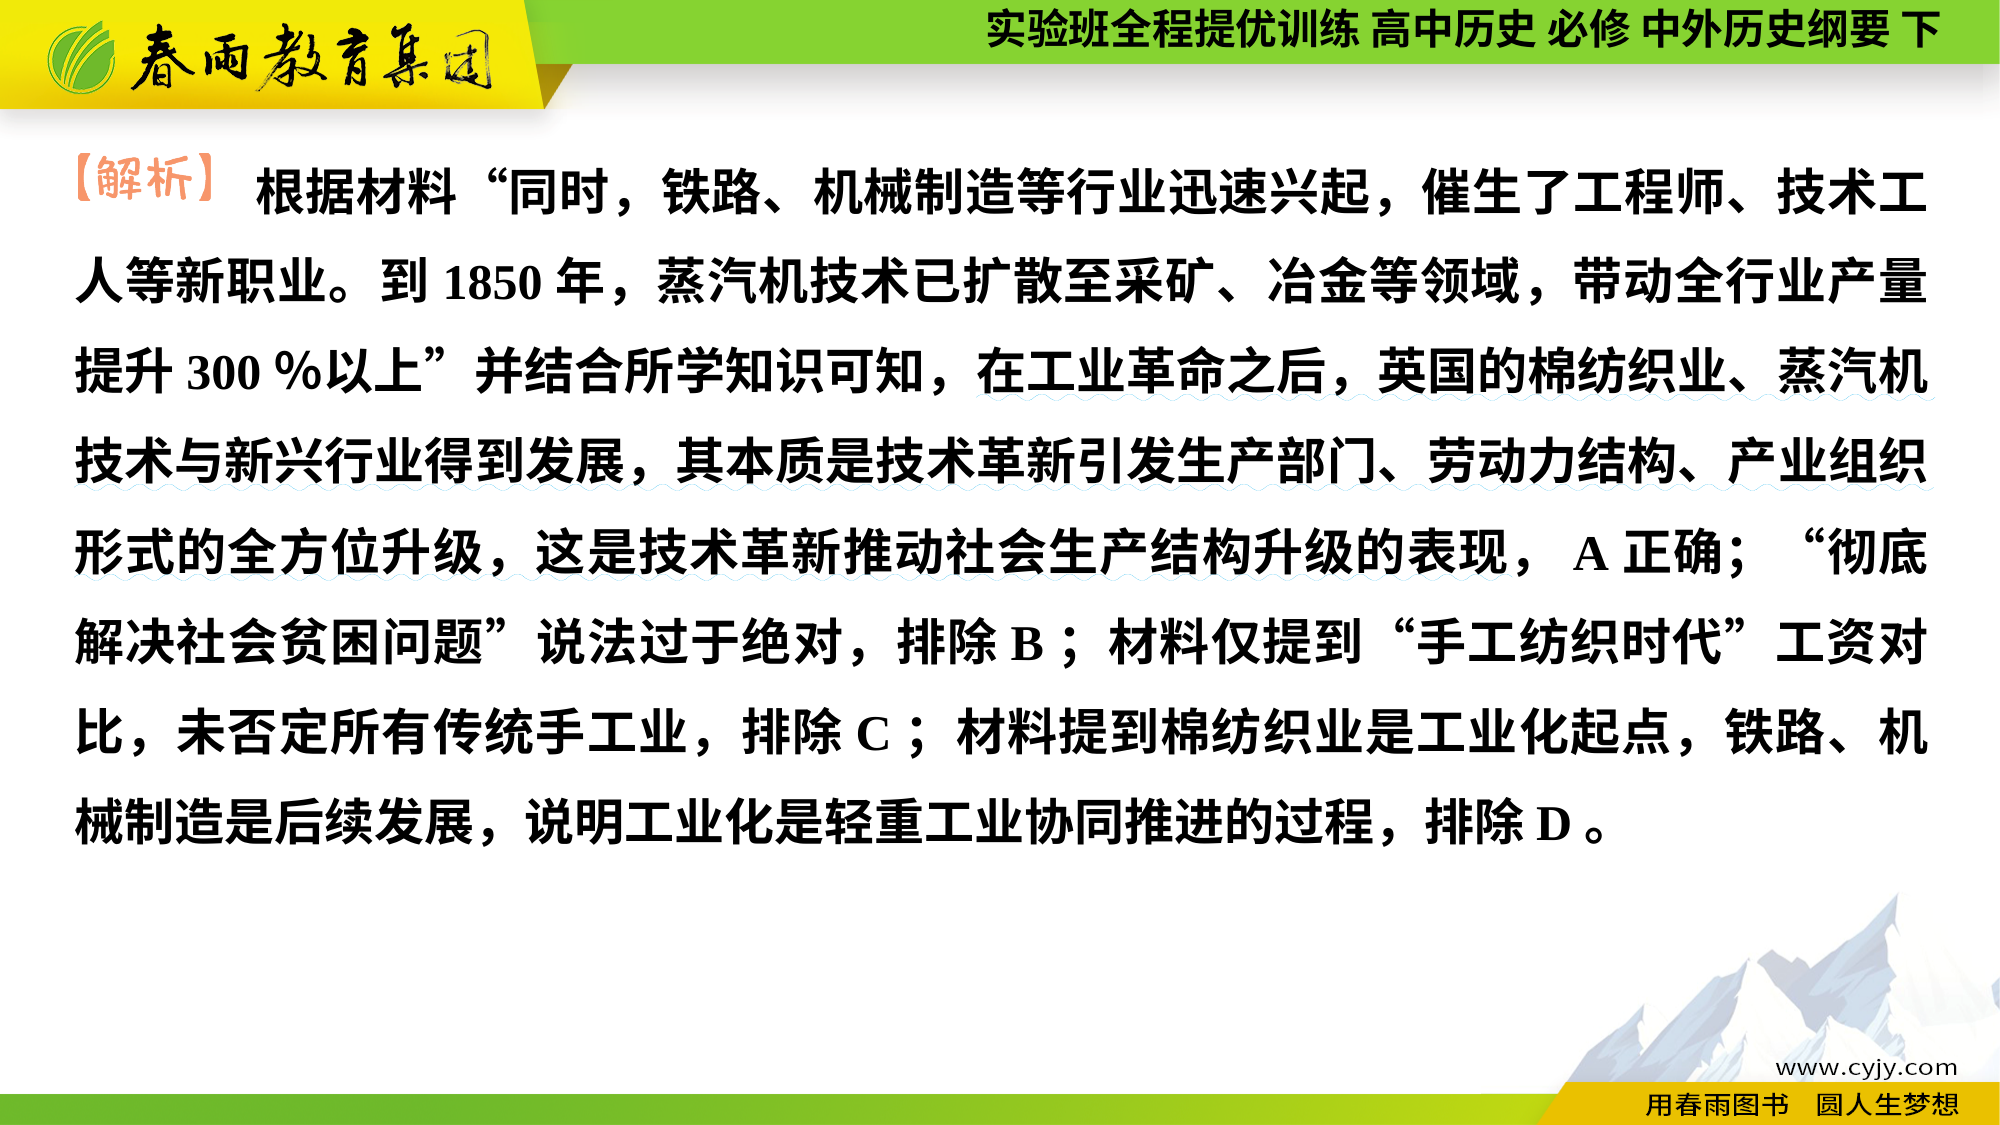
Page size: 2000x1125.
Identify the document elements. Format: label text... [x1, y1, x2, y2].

picture [0, 0, 2000, 1125]
list 根据材料“同时，铁路、机械制造等行业迅速兴起，催生了工程师、技术工人等新职业。到1850年，蒸汽机技术已扩散至采矿、冶金等领域，带动全行业产量提升300％以上”并结合所学知识可知，在工业革命之后，英国的棉纺织业、蒸汽机技术与新兴行业得到发展，其本质是技术革新引发生产部门、劳动力结构、产业组织形式的全方位升级，这是技术革新推动社会生产结构升级的表现，A正确；“彻底解决社会贫困问题”说法过于绝对，排除B；材料仅提到“手工纺织时代”工资对比，未否定所有传统手工业，排除C；材料提到棉纺织业是工业化起点，铁路、机械制造是后续发展，说明工业化是轻重工业协同推进的过程，排除D。 [59, 122, 1944, 865]
